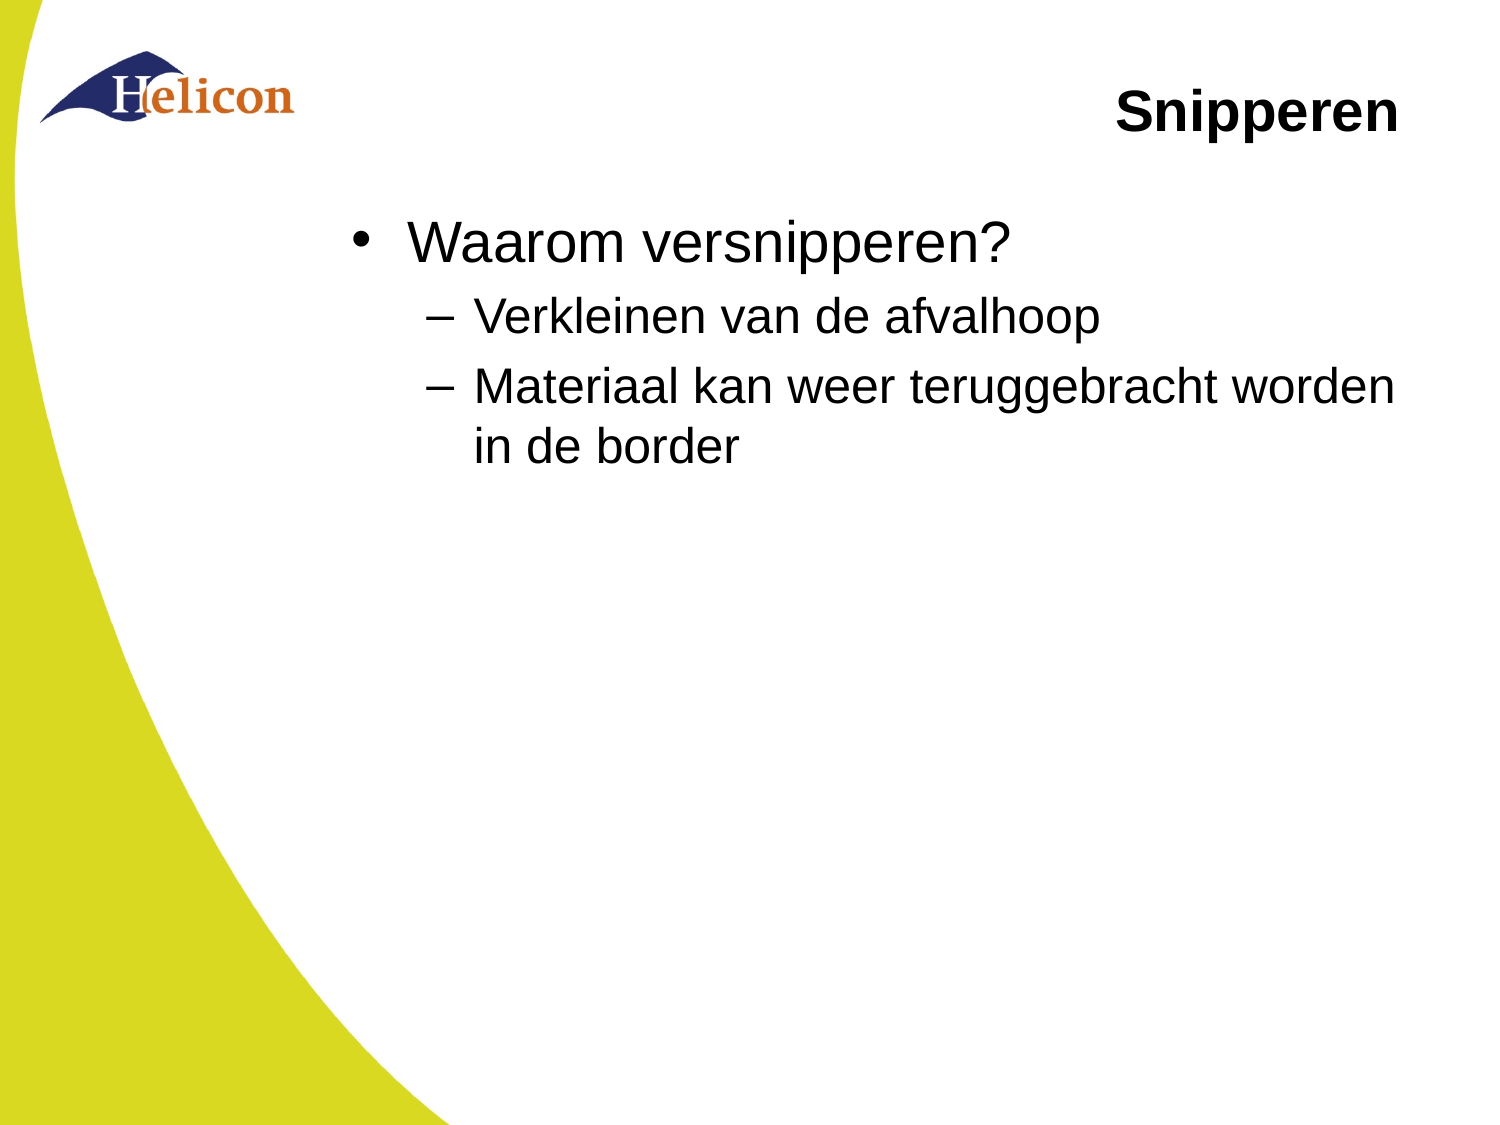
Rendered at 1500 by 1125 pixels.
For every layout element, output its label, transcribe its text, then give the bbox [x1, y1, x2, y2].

list Waarom versnipperen? Verkleinen van de afvalhoop Materiaal kan weer teruggebracht worden in de border [336, 196, 1425, 1005]
picture [0, 0, 1500, 1125]
title Snipperen [324, 54, 1415, 161]
